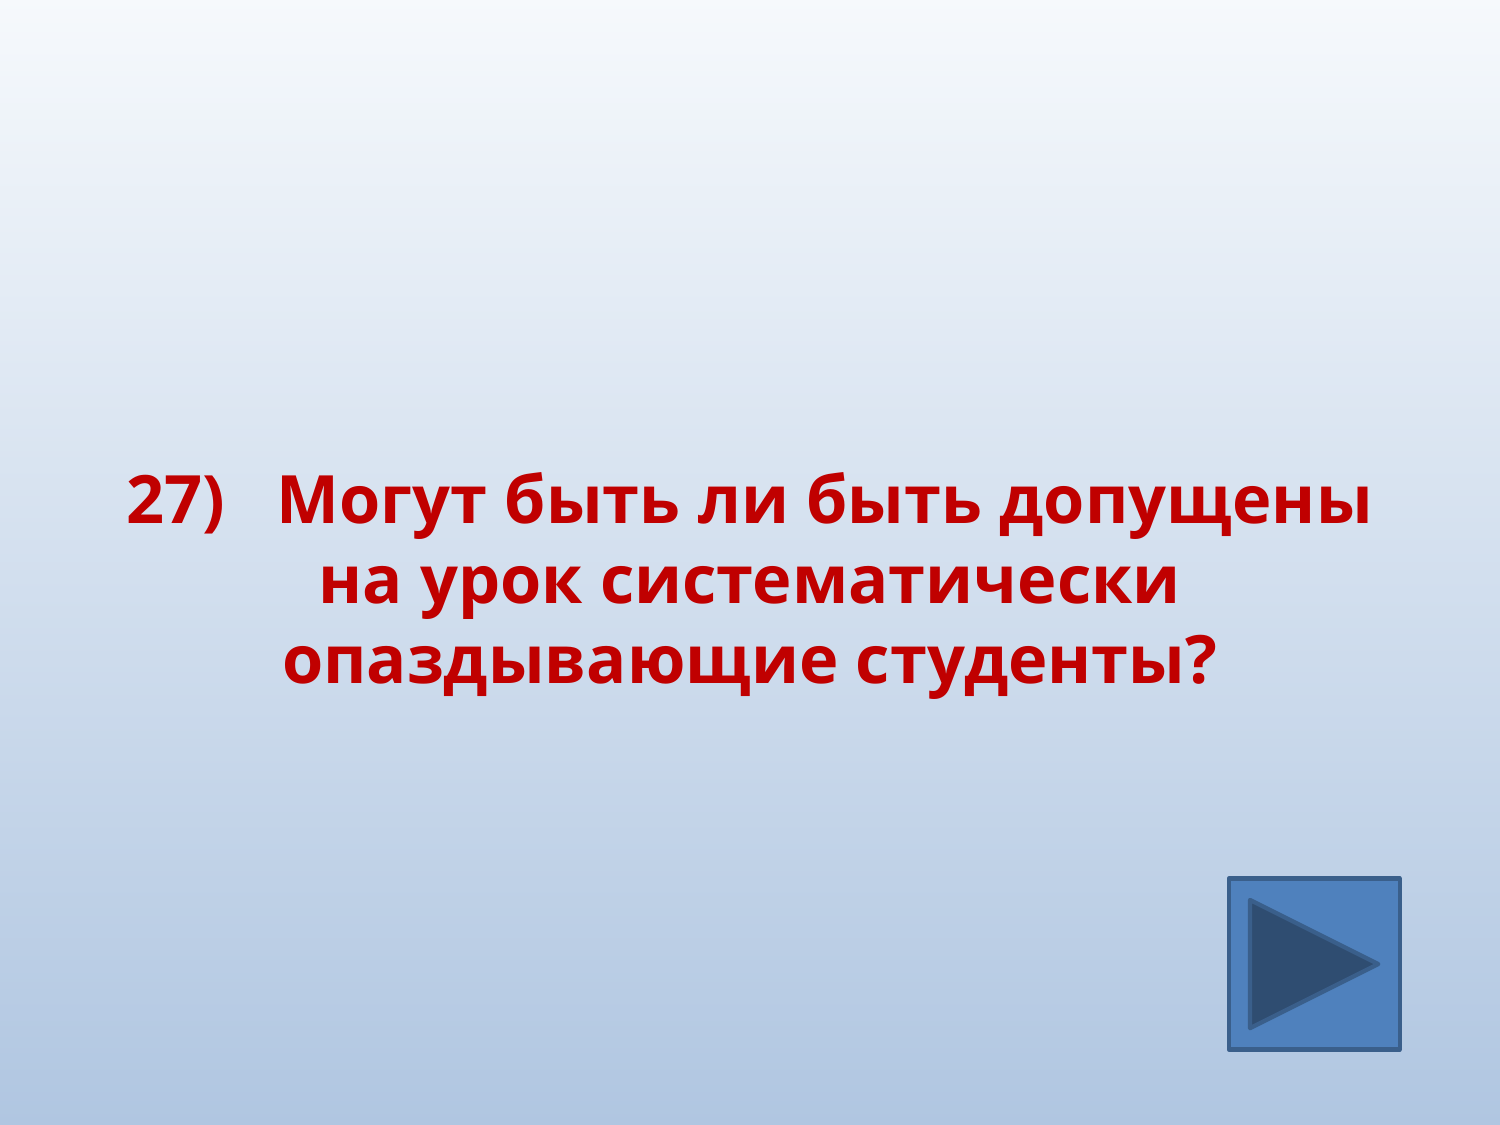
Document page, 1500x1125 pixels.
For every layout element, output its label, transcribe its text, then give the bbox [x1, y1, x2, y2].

text_box [1227, 876, 1402, 1052]
list 27) Могут быть ли быть допущены на урок систематически опаздывающие студенты? [75, 262, 1425, 1005]
